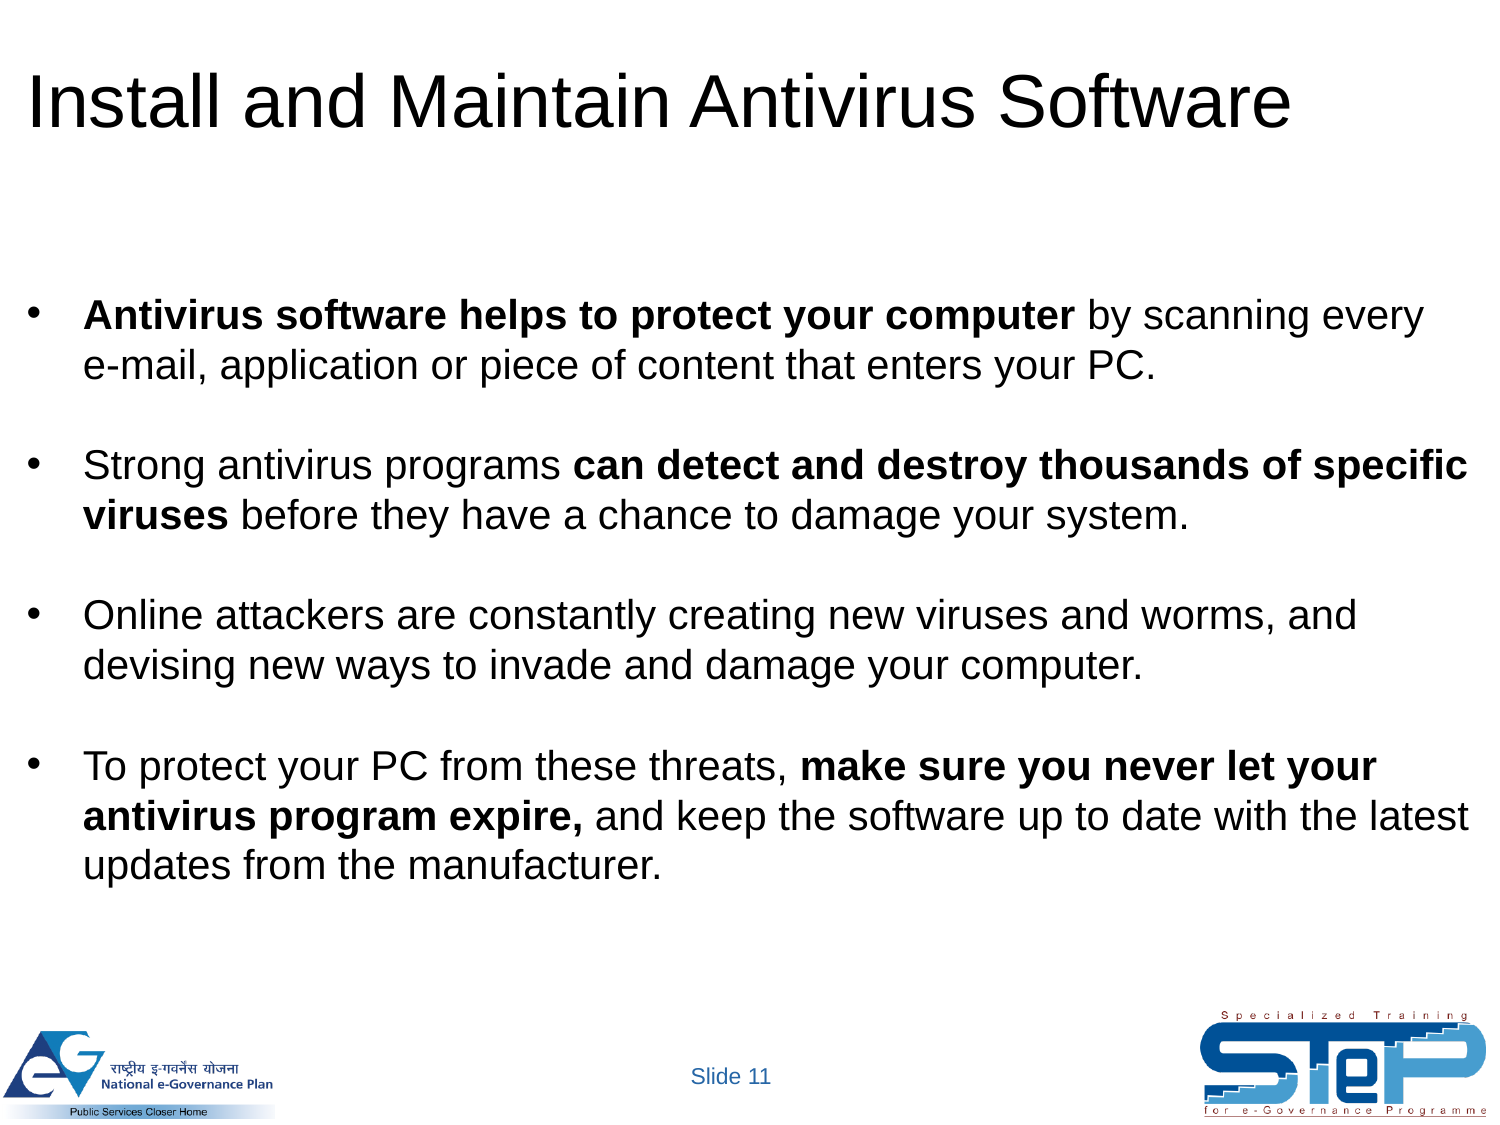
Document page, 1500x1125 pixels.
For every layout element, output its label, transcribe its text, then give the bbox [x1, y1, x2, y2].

picture [1200, 1011, 1486, 1117]
text_box Install and Maintain Antivirus Software [26, 52, 1471, 188]
picture [2, 1031, 275, 1119]
subtitle Antivirus software helps to protect your computer by scanning every e-mail, application or piece of content that enters your PC. Strong antivirus programs can detect and destroy thousands of specific viruses before they have a chance to damage your system. Online attackers are constantly creating new viruses and worms, and devising new ways to invade and damage your computer. To protect your PC from these threats, make sure you never let your antivirus program expire, and keep the software up to date with the latest updates from the manufacturer. [26, 287, 1471, 1000]
